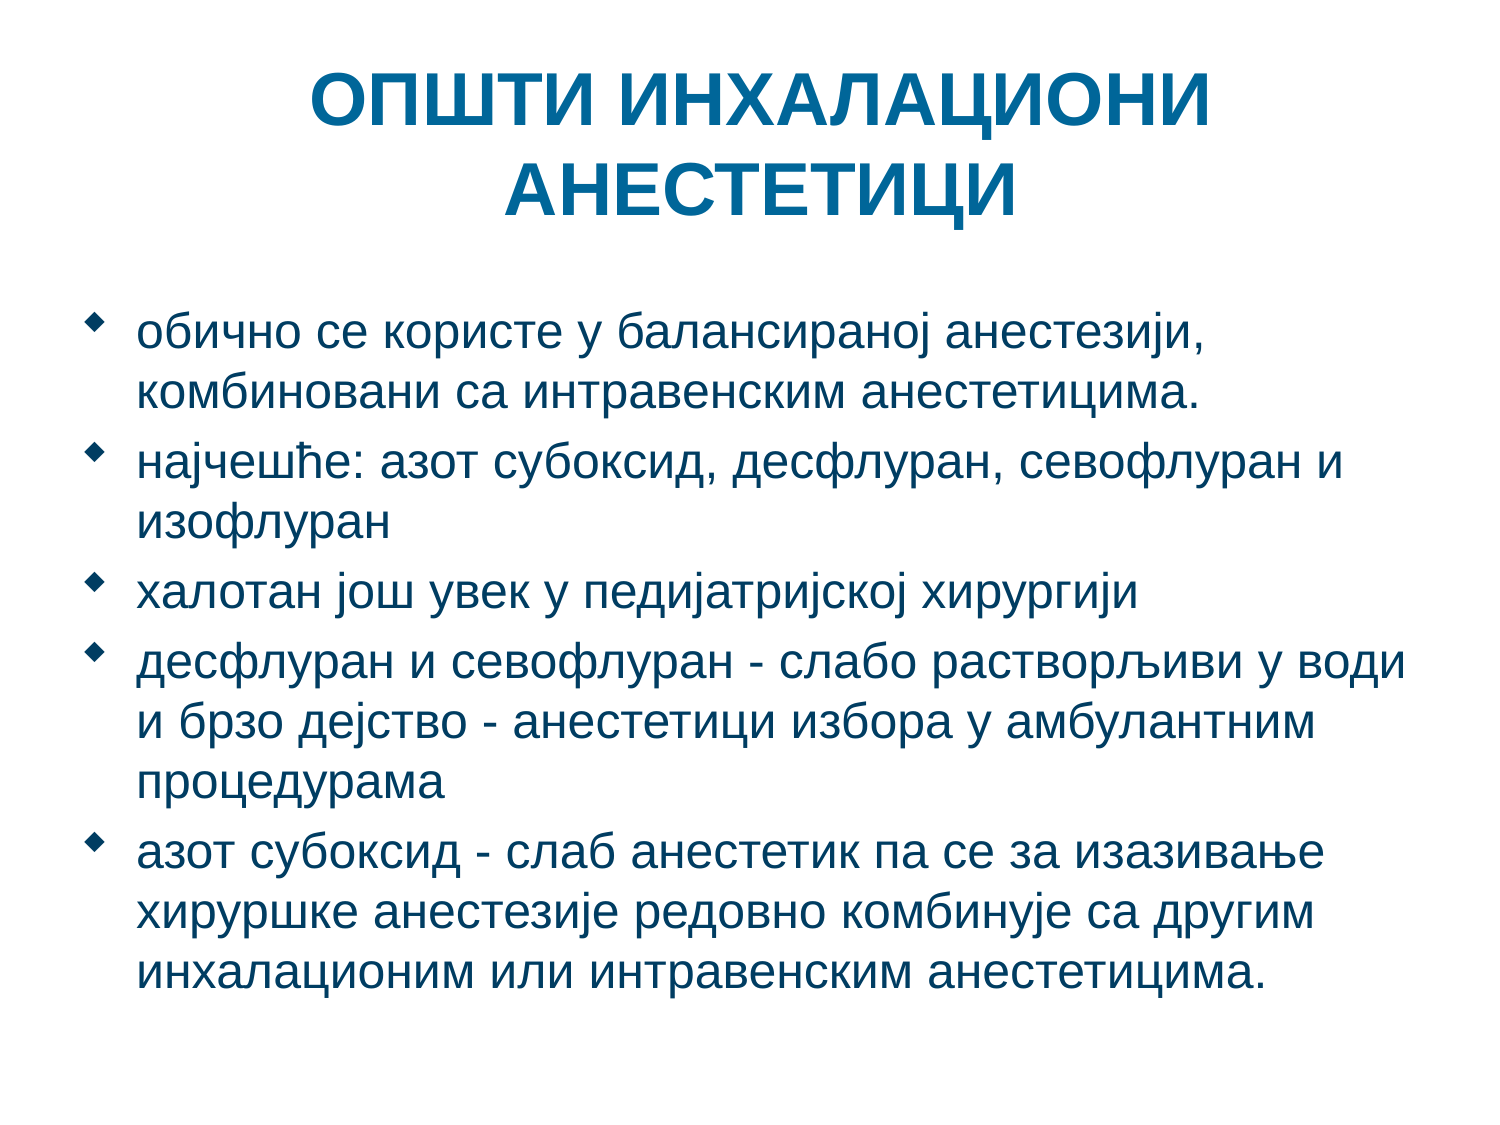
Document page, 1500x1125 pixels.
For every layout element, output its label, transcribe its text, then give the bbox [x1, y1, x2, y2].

title ОПШТИ ИНХАЛАЦИОНИ АНЕСТЕТИЦИ [123, 49, 1400, 238]
list обично се користе у балансираној анестезији, комбиновани са интравенским анестетицима. најчешће: азот субоксид, десфлуран, севофлуран и изофлуран халотан још увек у педијатријској хирургији десфлуран и севофлуран - слабо растворљиви у води и брзо дејство - анестетици избора у амбулантним процедурама азот субоксид - слаб анестетик па се за изазивање хируршке анестезије редовно комбинује са другим инхалационим или интравенским анестетицима. [64, 290, 1436, 1026]
